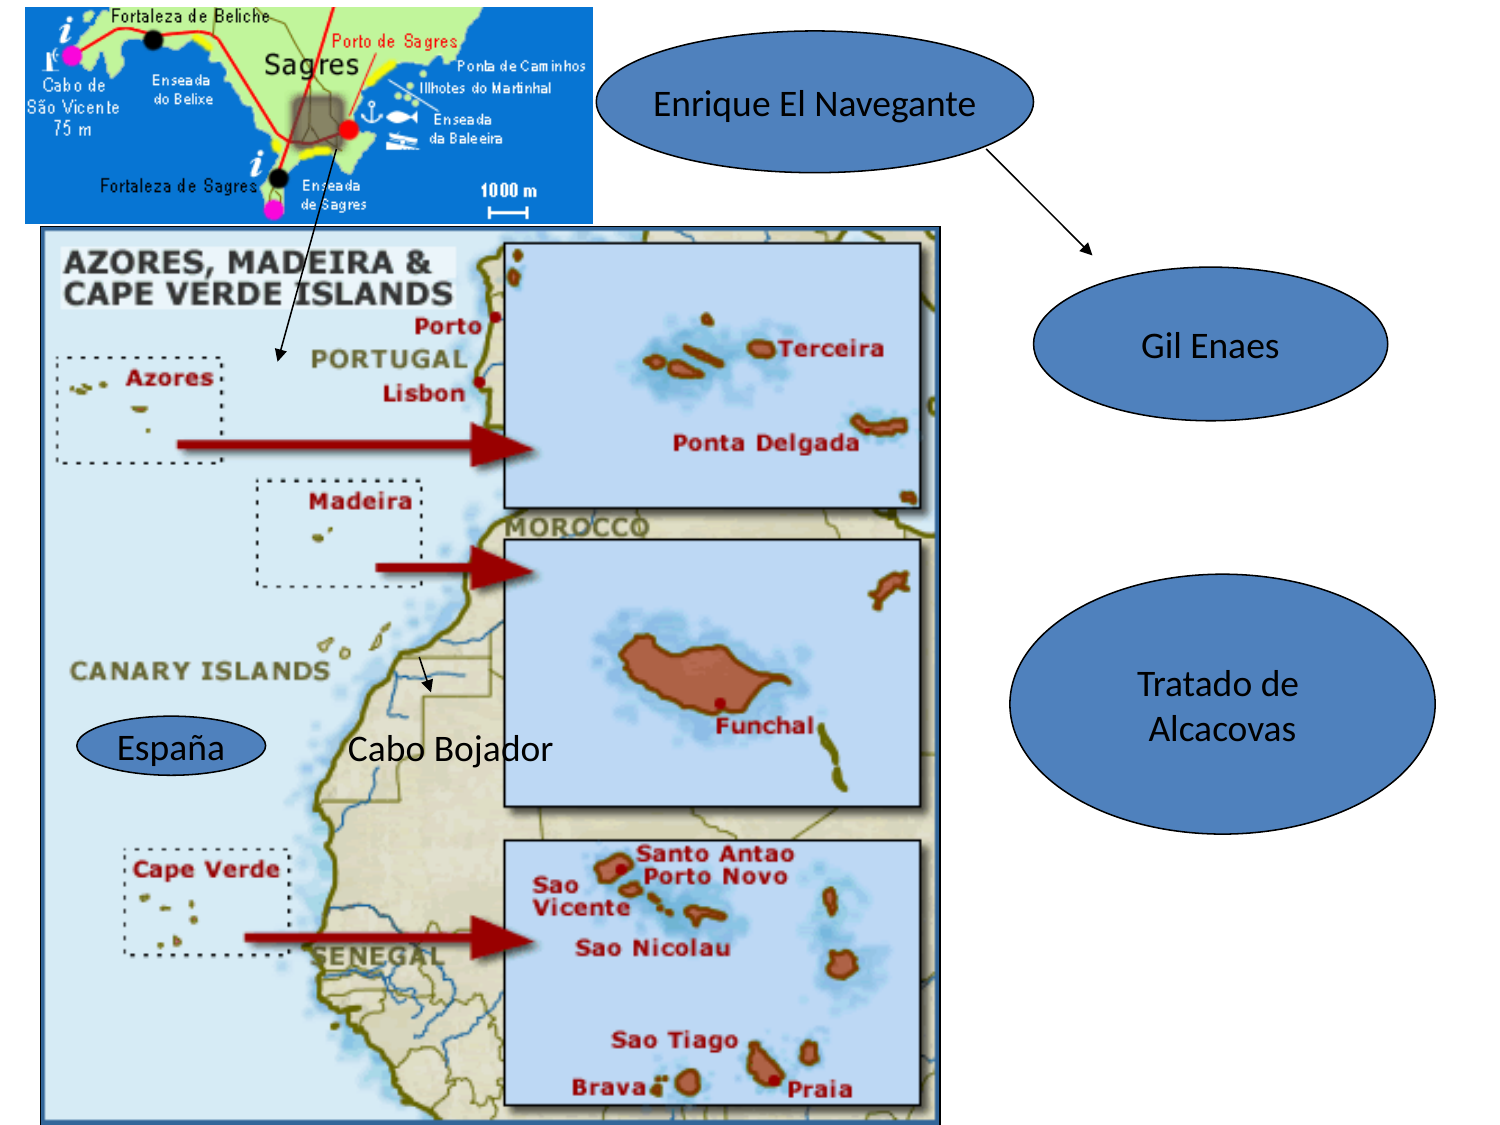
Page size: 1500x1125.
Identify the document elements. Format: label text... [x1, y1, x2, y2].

text_box Enrique El Navegante [598, 30, 1034, 173]
text_box Tratado de Alcacovas [1009, 574, 1436, 835]
text_box Gil Enaes [1033, 267, 1388, 421]
picture [40, 226, 940, 1125]
text_box [986, 148, 1093, 256]
picture [25, 7, 593, 224]
